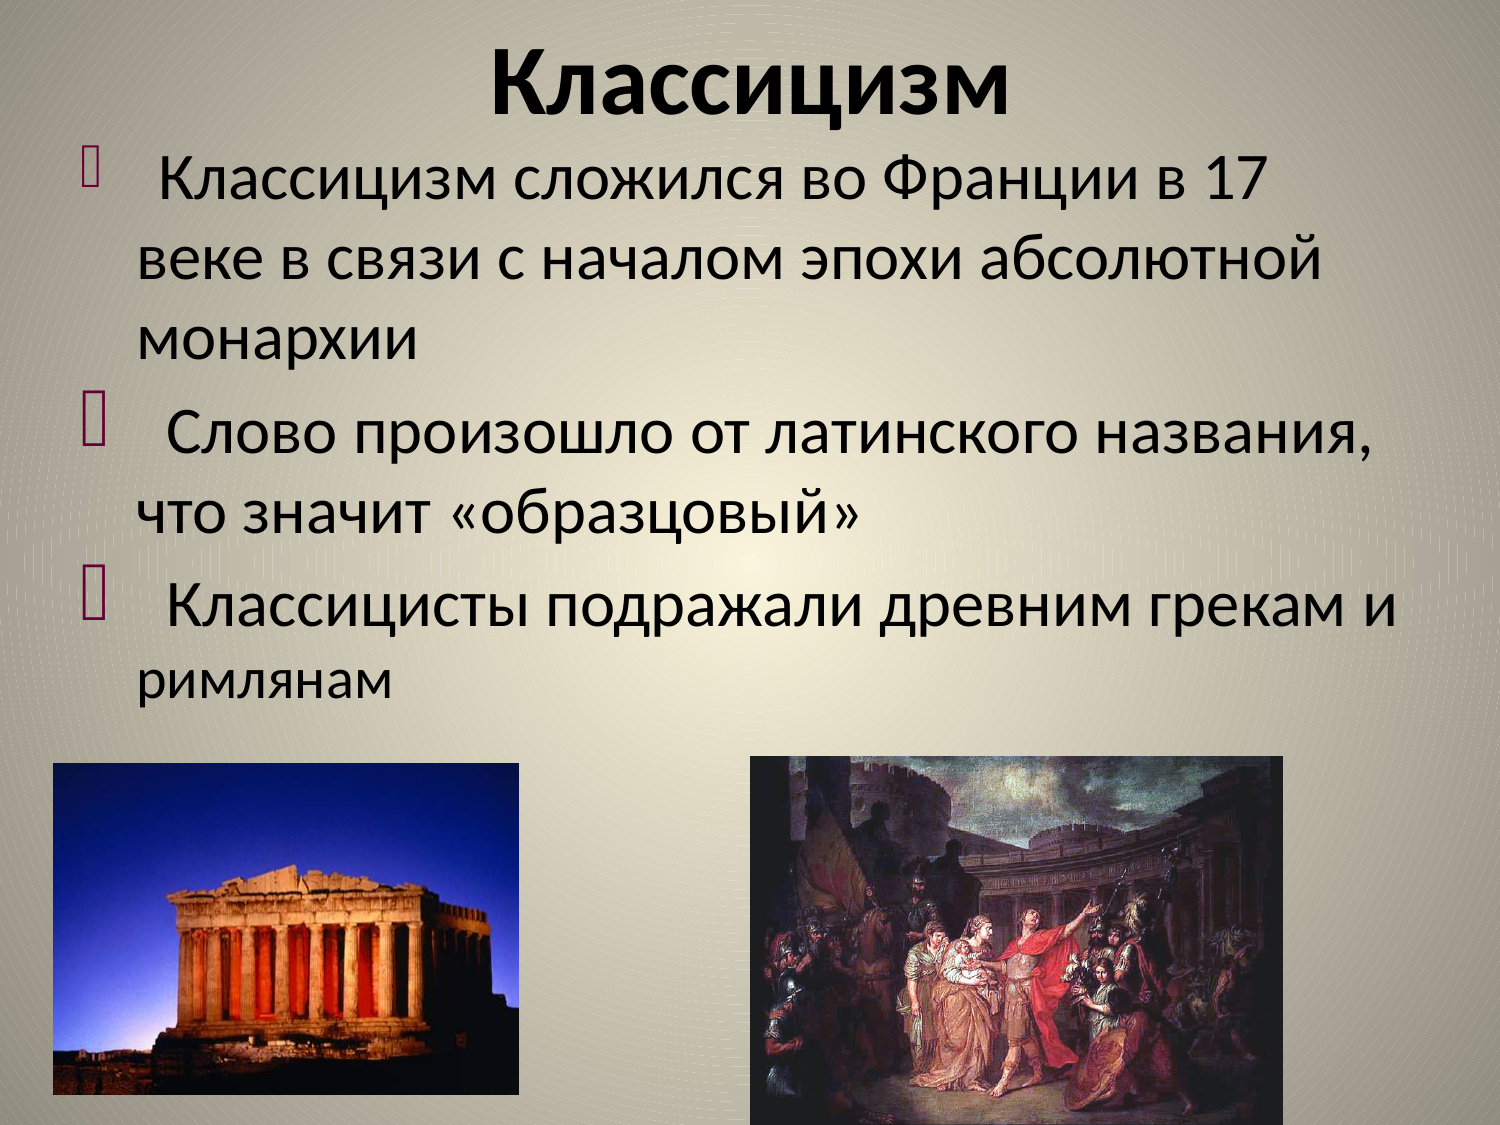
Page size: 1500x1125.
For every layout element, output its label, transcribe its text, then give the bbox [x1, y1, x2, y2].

title Классицизм [76, 0, 1427, 149]
list Классицизм сложился во Франции в 17 веке в связи с началом эпохи абсолютной монархии Слово произошло от латинского названия, что значит «образцовый» Классицисты подражали древним грекам и римлянам [64, 125, 1415, 941]
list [52, 763, 520, 1095]
picture [749, 756, 1283, 1125]
